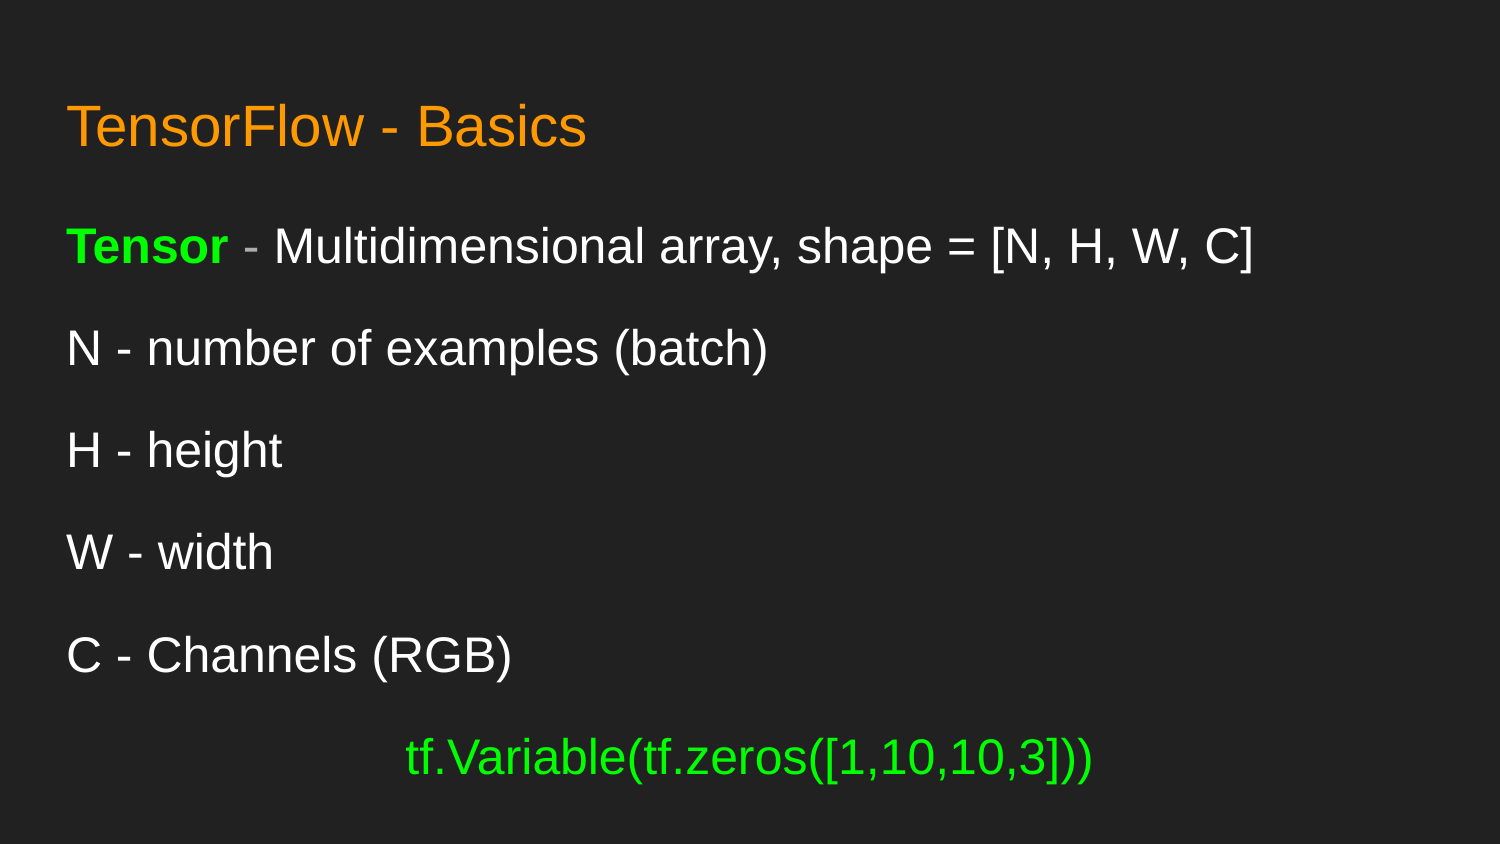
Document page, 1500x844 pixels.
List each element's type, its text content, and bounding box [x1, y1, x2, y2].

list Tensor - Multidimensional array, shape = [N, H, W, C] N - number of examples (batch) H - height W - width C - Channels (RGB) tf.Variable(tf.zeros([1,10,10,3])) [51, 189, 1449, 750]
title TensorFlow - Basics [51, 72, 1449, 167]
